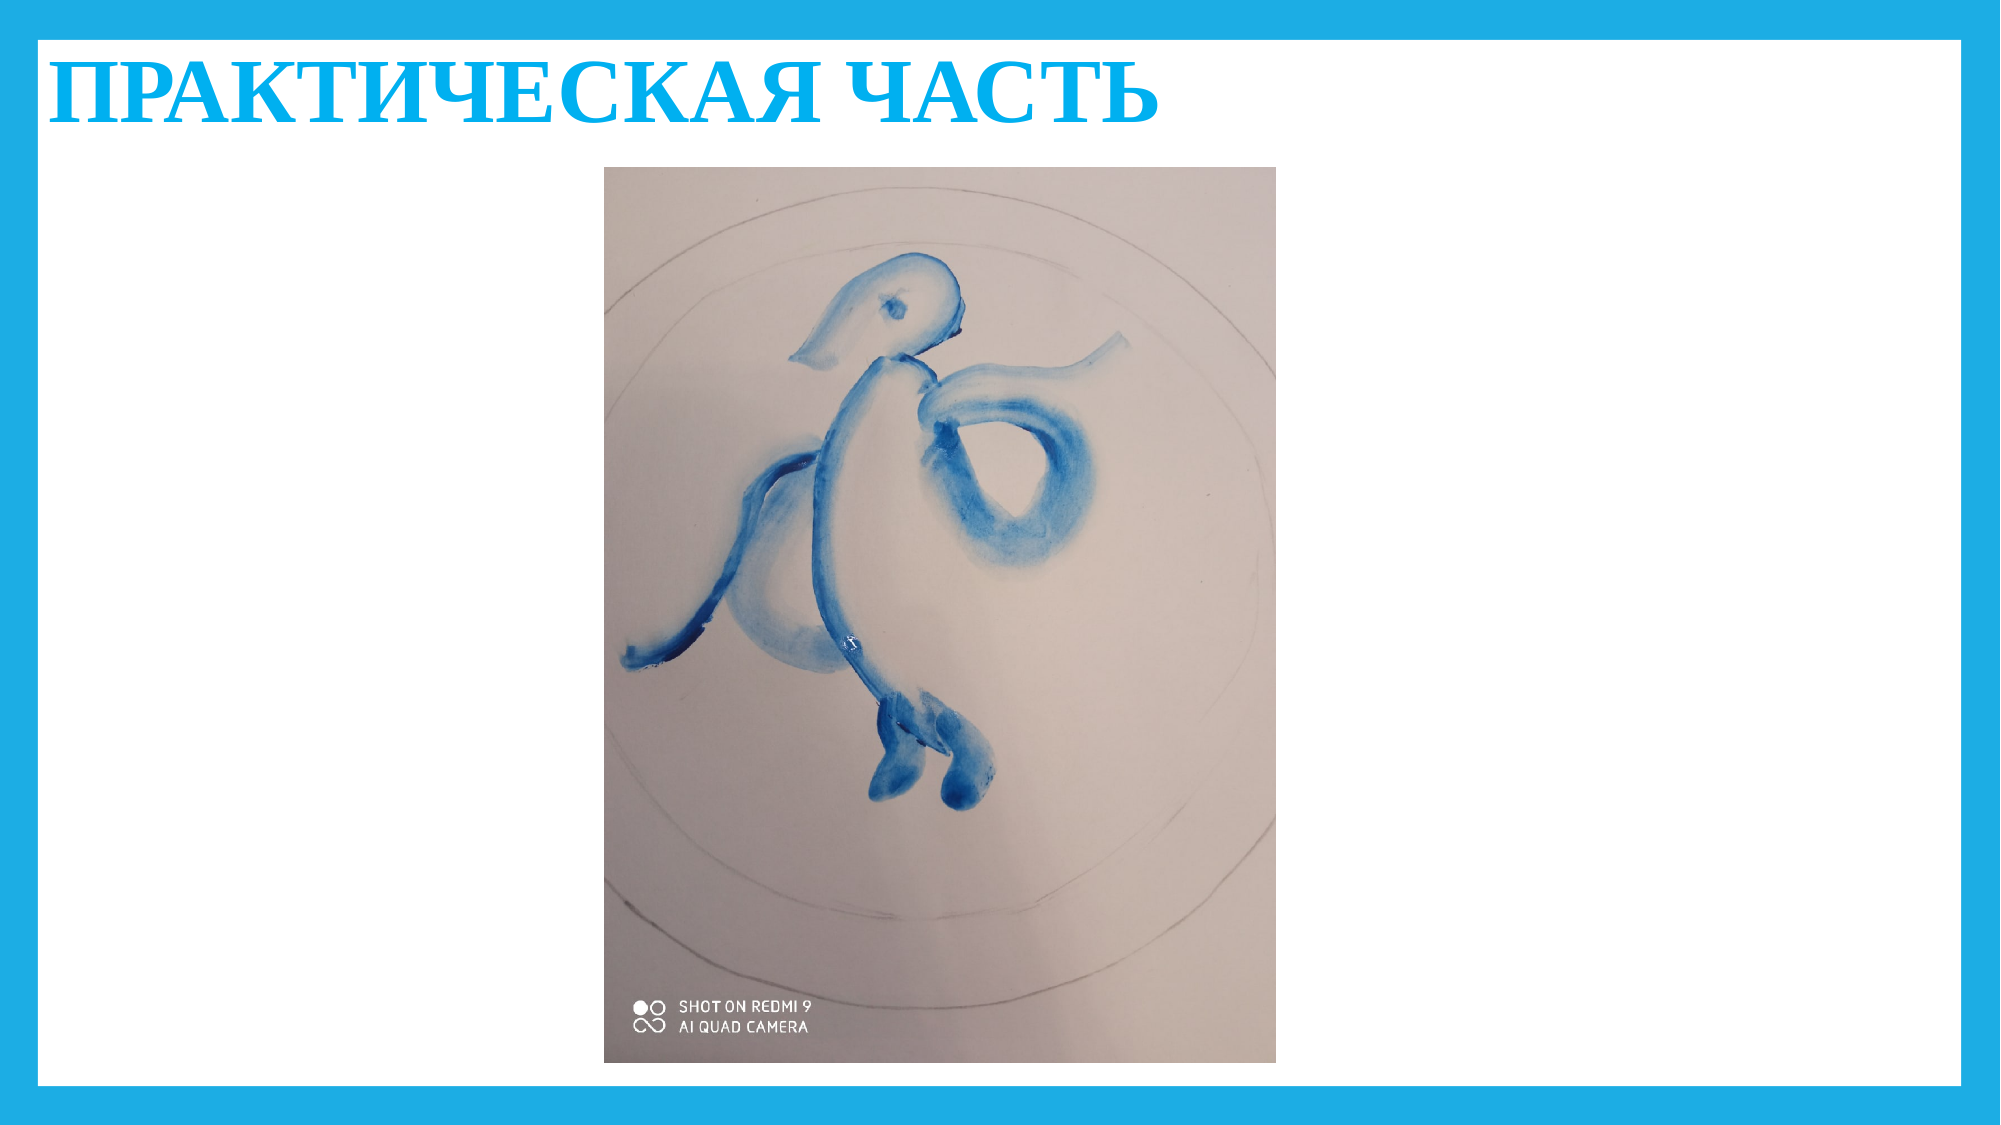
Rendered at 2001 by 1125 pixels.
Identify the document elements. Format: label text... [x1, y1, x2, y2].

picture [603, 166, 1277, 1064]
text_box ПРАКТИЧЕСКАЯ ЧАСТЬ [33, 23, 1179, 149]
